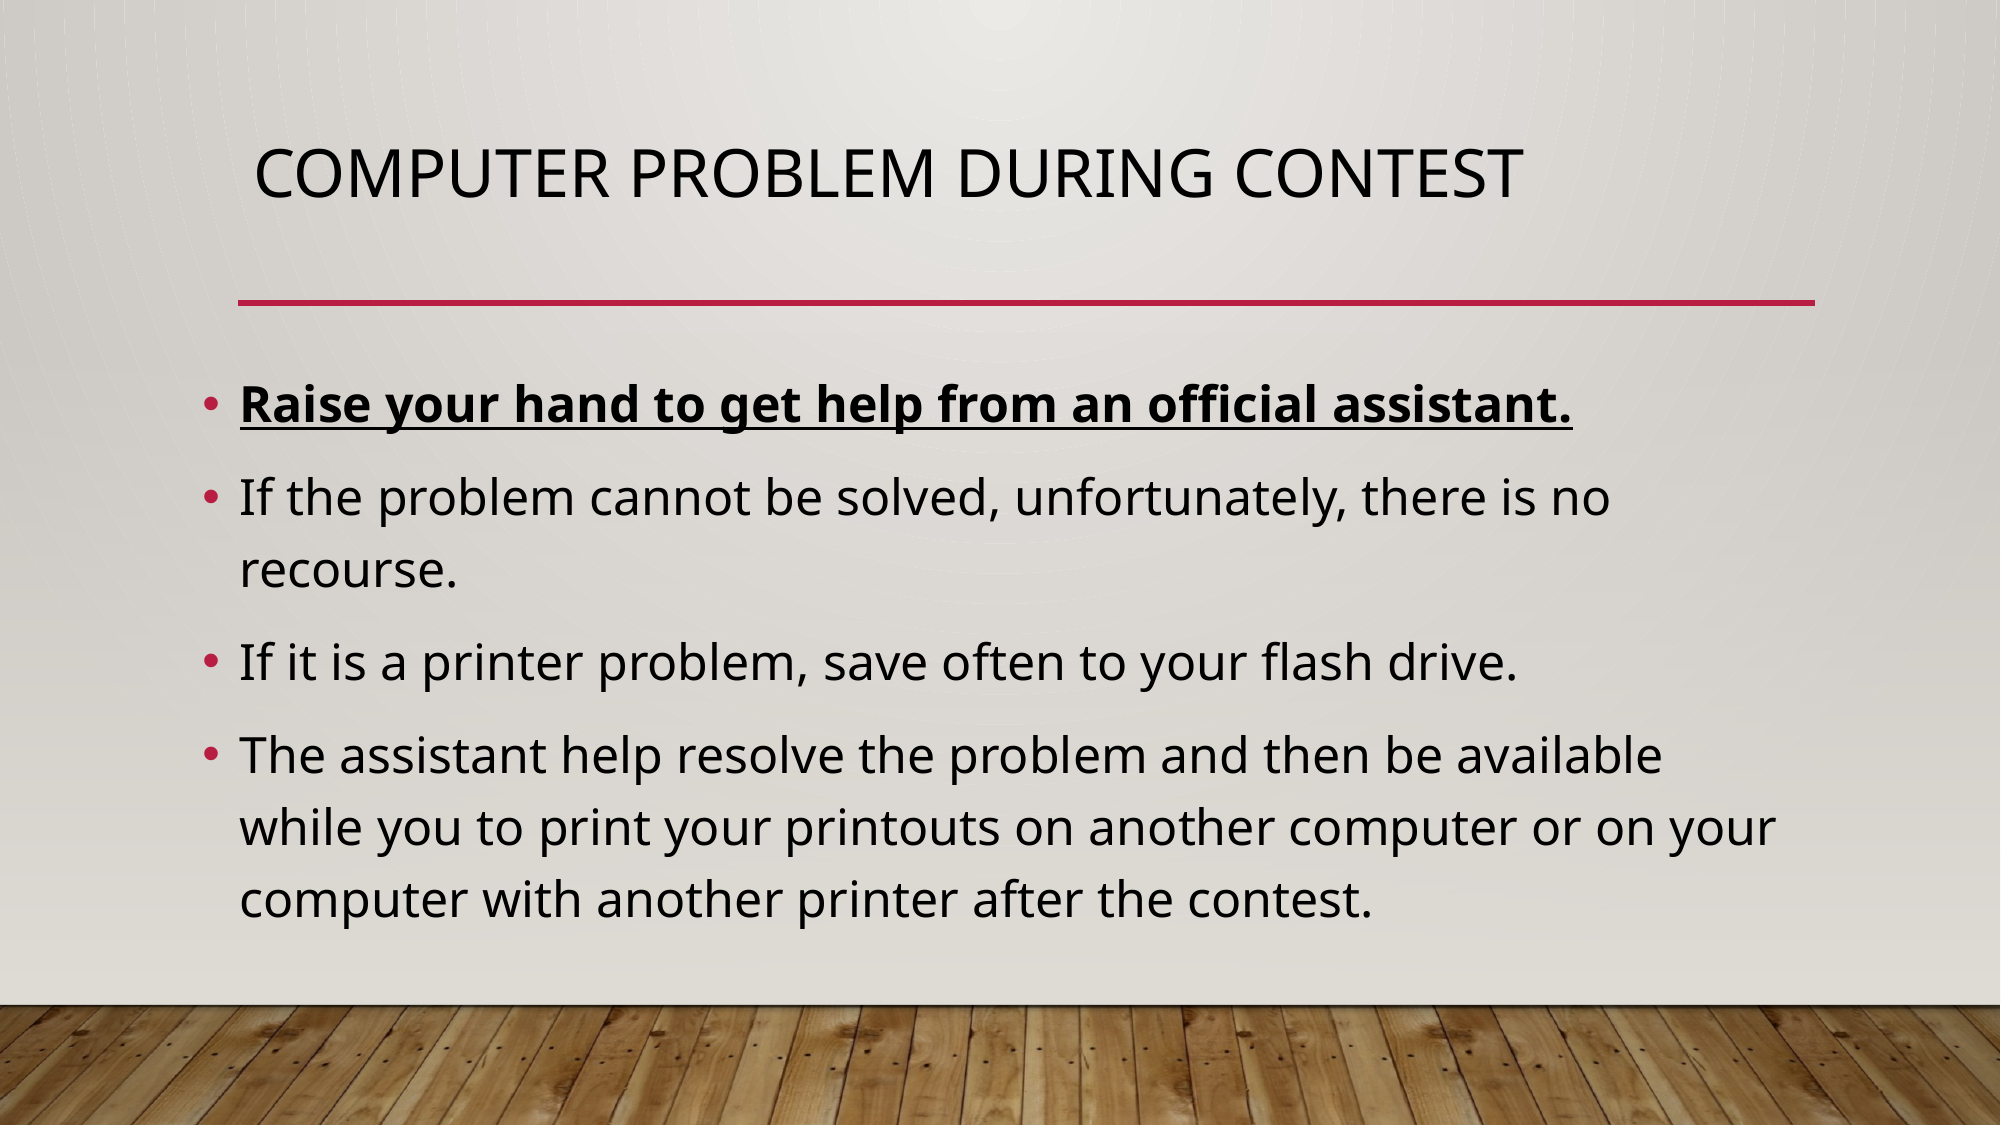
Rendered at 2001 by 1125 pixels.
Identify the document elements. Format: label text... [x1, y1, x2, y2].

title Computer problem during contest [238, 131, 1814, 305]
list Raise your hand to get help from an official assistant. If the problem cannot be solved, unfortunately, there is no recourse. If it is a printer problem, save often to your flash drive. The assistant help resolve the problem and then be available while you to print your printouts on another computer or on your computer with another printer after the contest. [187, 353, 1813, 1035]
picture [0, 1005, 2000, 1125]
